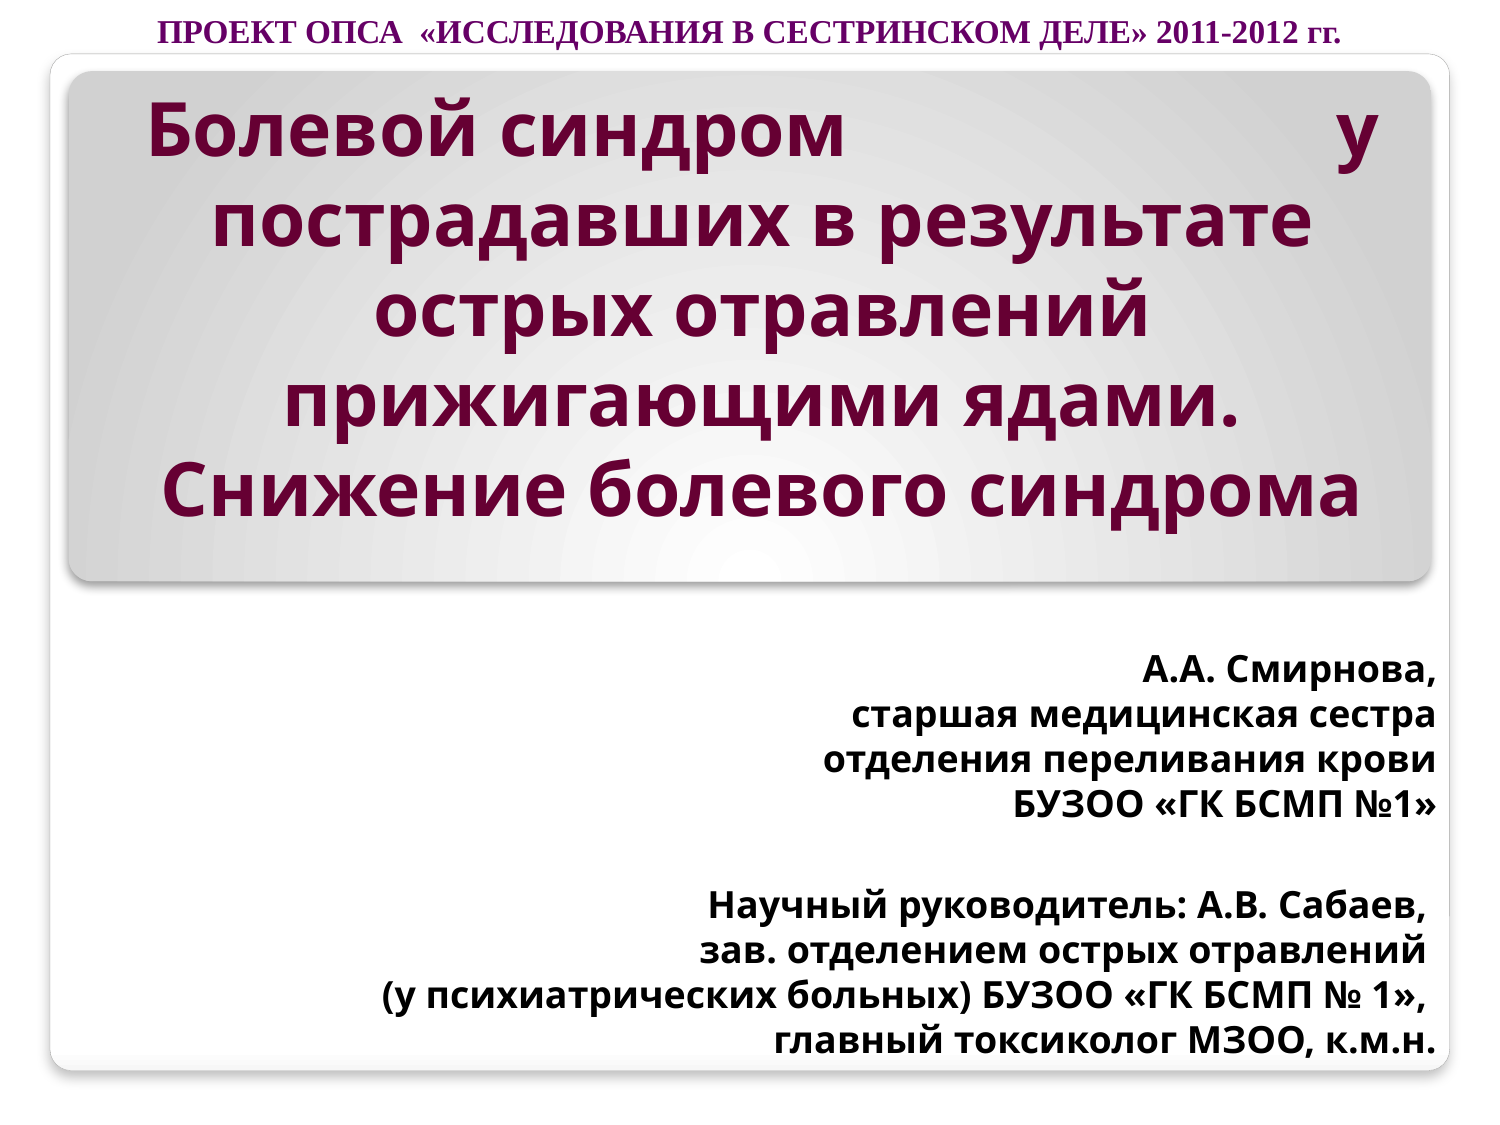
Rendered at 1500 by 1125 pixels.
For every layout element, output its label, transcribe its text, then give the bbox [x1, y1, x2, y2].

title Болевой синдром у пострадавших в результате острых отравлений прижигающими ядами. Снижение болевого синдрома [89, 58, 1436, 539]
text_box Научный руководитель: А.В. Сабаев, зав. отделением острых отравлений (у психиатрических больных) БУЗОО «ГК БСМП № 1», главный токсиколог МЗОО, к.м.н. [135, 881, 1453, 1071]
subtitle А.А. Смирнова, старшая медицинская сестра отделения переливания крови БУЗОО «ГК БСМП №1» [135, 645, 1453, 870]
text_box ПРОЕКТ ОПСА «ИССЛЕДОВАНИЯ В СЕСТРИНСКОМ ДЕЛЕ» 2011-2012 гг. [0, 3, 1500, 58]
